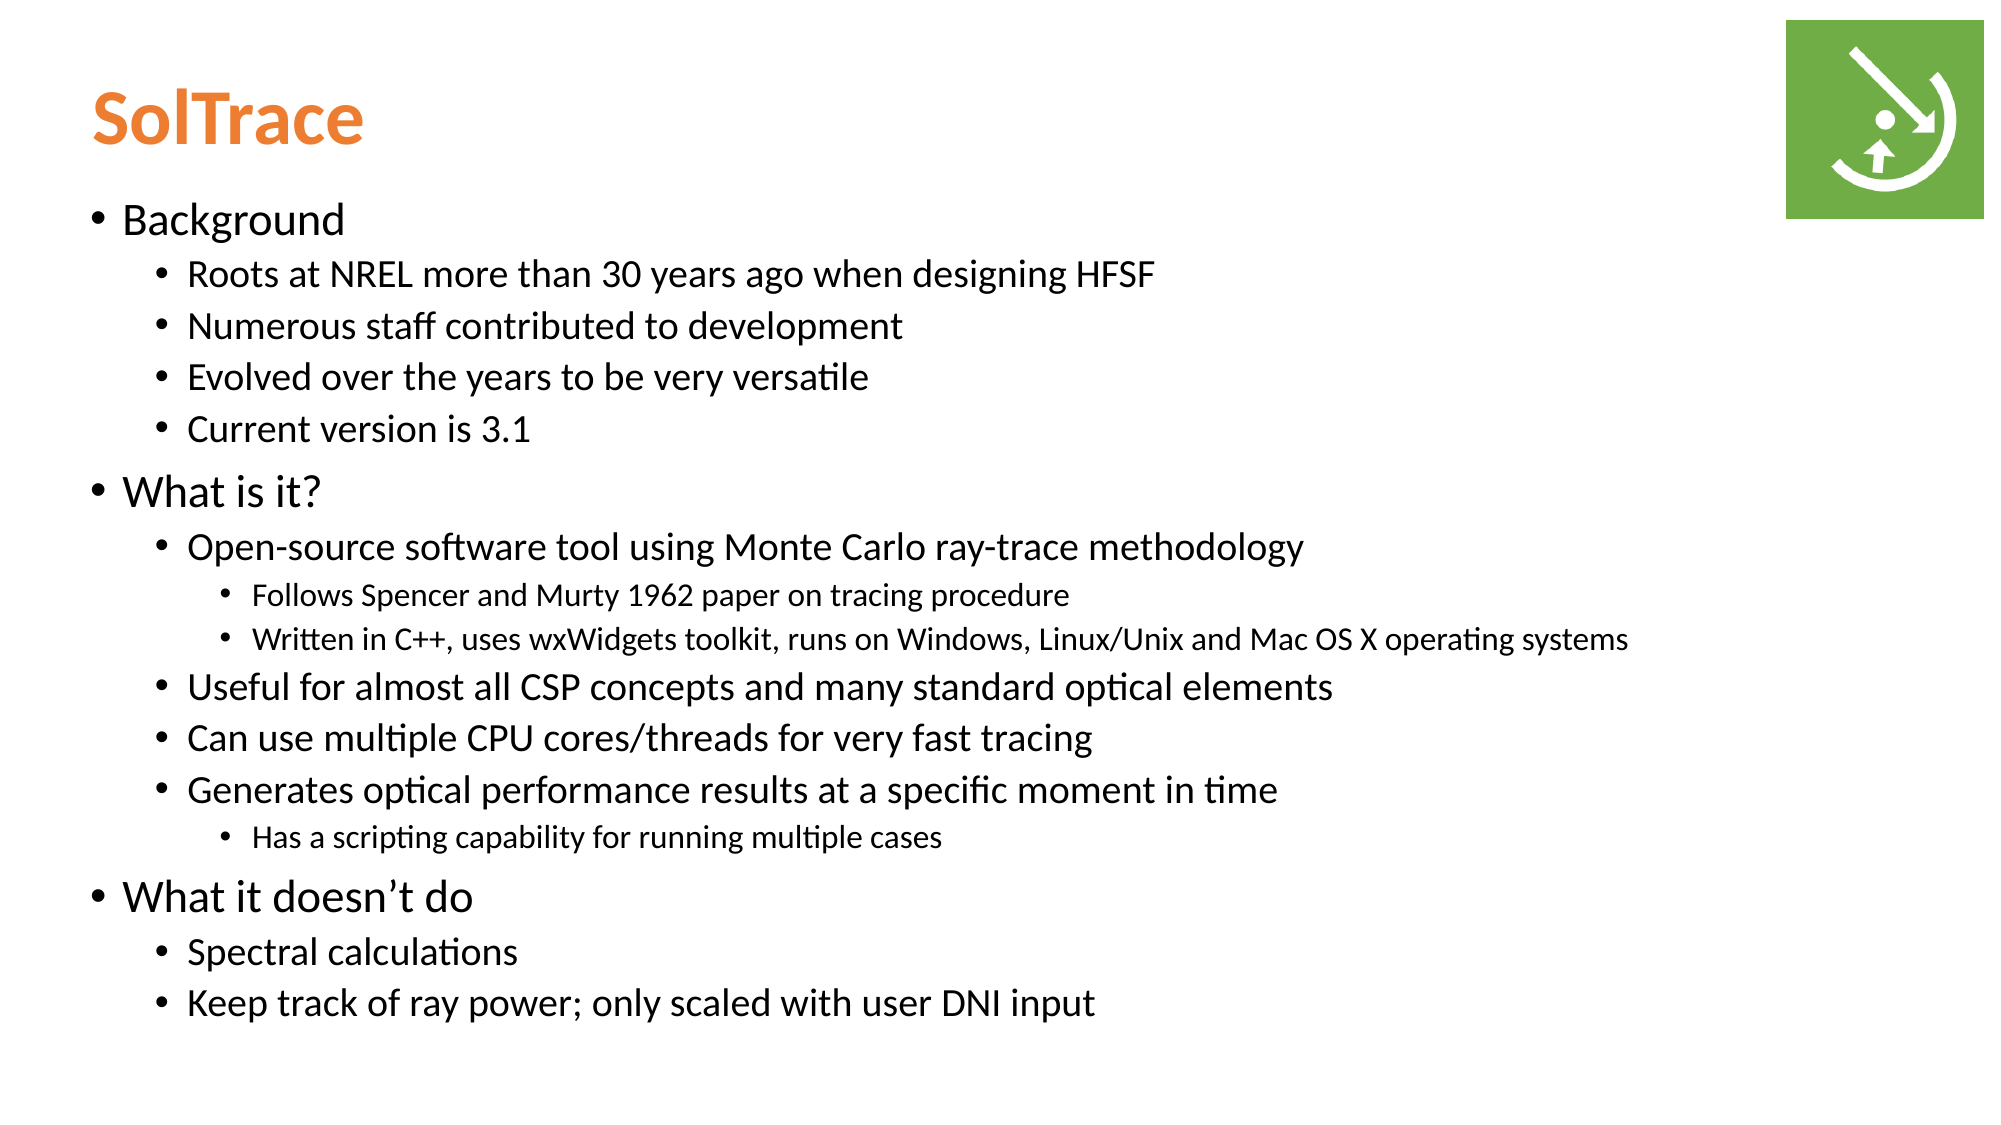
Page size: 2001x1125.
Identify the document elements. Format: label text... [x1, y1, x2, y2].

title SolTrace [75, 59, 1788, 166]
list Background Roots at NREL more than 30 years ago when designing HFSF Numerous staff contributed to development Evolved over the years to be very versatile Current version is 3.1 What is it? Open-source software tool using Monte Carlo ray-trace methodology Follows Spencer and Murty 1962 paper on tracing procedure Written in C++, uses wxWidgets toolkit, runs on Windows, Linux/Unix and Mac OS X operating systems Useful for almost all CSP concepts and many standard optical elements Can use multiple CPU cores/threads for very fast tracing Generates optical performance results at a specific moment in time Has a scripting capability for running multiple cases What it doesn’t do Spectral calculations Keep track of ray power; only scaled with user DNI input [75, 187, 1950, 1043]
picture [1786, 20, 1984, 219]
